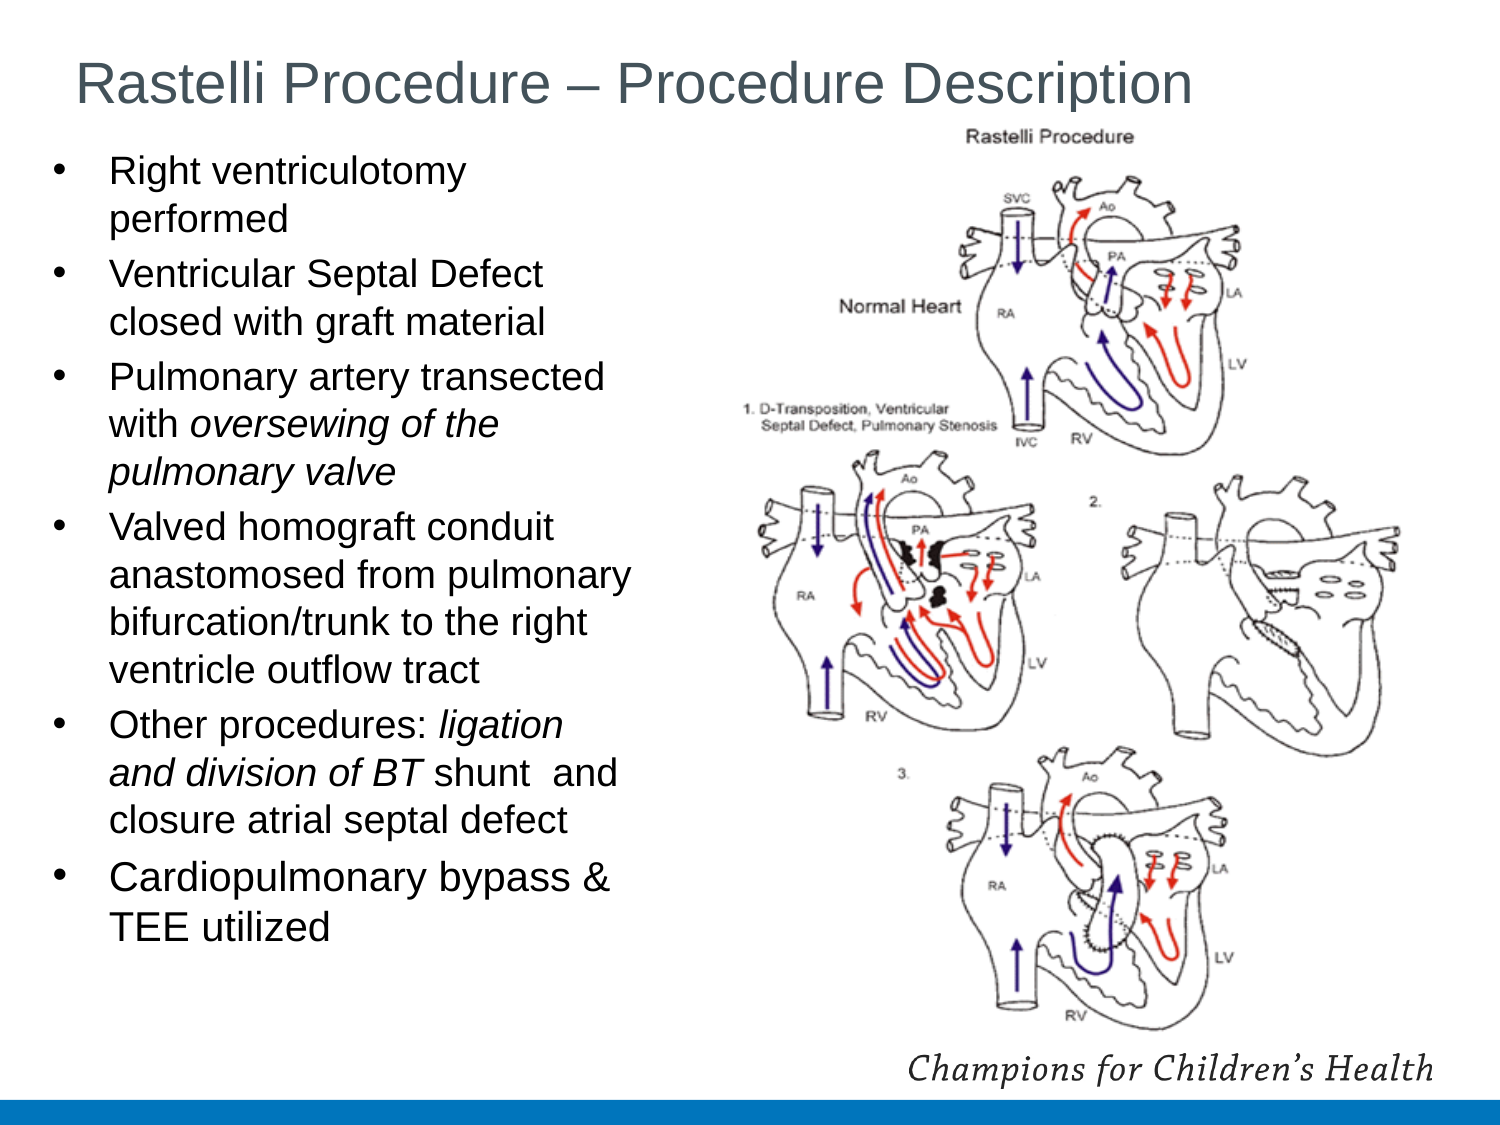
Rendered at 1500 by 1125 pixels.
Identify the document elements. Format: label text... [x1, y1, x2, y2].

slide_number 9 [1074, 1059, 1425, 1066]
picture [909, 1053, 1432, 1089]
title Rastelli Procedure – Procedure Description [74, 44, 1426, 138]
picture [712, 112, 1427, 1051]
list Right ventriculotomy performed Ventricular Septal Defect closed with graft material Pulmonary artery transected with oversewing of the pulmonary valve Valved homograft conduit anastomosed from pulmonary bifurcation/trunk to the right ventricle outflow tract Other procedures: ligation and division of BT shunt and closure atrial septal defect Cardiopulmonary bypass & TEE utilized [37, 137, 651, 1063]
